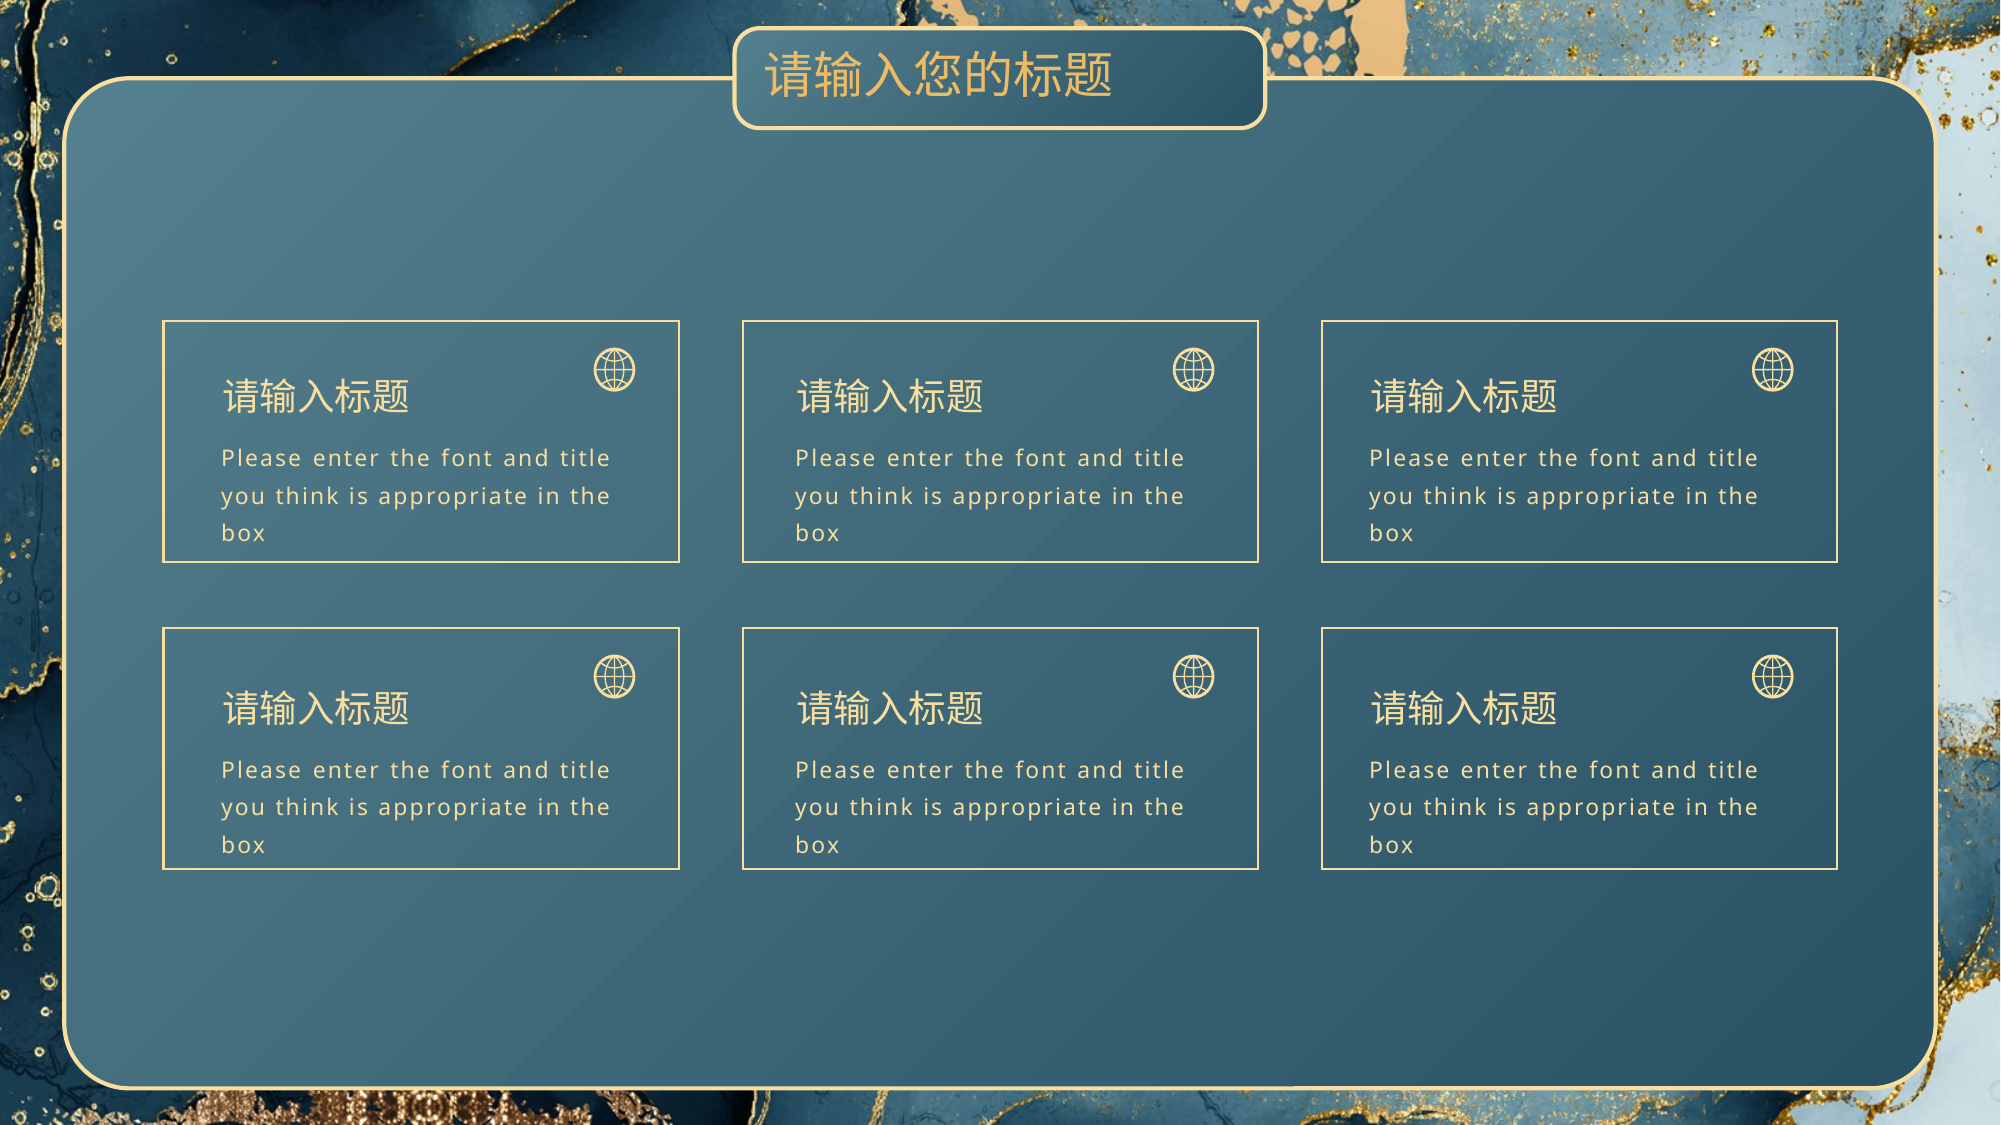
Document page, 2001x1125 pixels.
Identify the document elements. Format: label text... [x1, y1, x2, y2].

text_box [1321, 320, 1838, 563]
text_box Please enter the font and title you think is appropriate in the box [1354, 426, 1776, 554]
text_box [162, 627, 680, 870]
text_box [742, 320, 1259, 563]
text_box 请输入标题 [1355, 677, 1573, 738]
text_box Please enter the font and title you think is appropriate in the box [206, 738, 628, 866]
text_box [1751, 654, 1794, 699]
text_box [63, 77, 1937, 1090]
text_box 请输入您的标题 [748, 36, 1252, 112]
text_box [1172, 654, 1215, 699]
text_box 请输入标题 [781, 677, 999, 738]
text_box [1751, 347, 1794, 392]
text_box Please enter the font and title you think is appropriate in the box [780, 738, 1202, 866]
text_box [742, 627, 1259, 870]
text_box [593, 654, 636, 699]
text_box 请输入标题 [207, 365, 425, 426]
picture [0, 0, 2001, 1125]
text_box Please enter the font and title you think is appropriate in the box [206, 426, 628, 554]
text_box [162, 320, 680, 563]
text_box [1172, 347, 1215, 392]
text_box [593, 347, 636, 392]
text_box [1321, 627, 1838, 870]
text_box Please enter the font and title you think is appropriate in the box [780, 426, 1202, 554]
text_box [733, 27, 1267, 130]
text_box Please enter the font and title you think is appropriate in the box [1354, 738, 1776, 866]
text_box 请输入标题 [207, 677, 425, 738]
text_box 请输入标题 [781, 365, 999, 426]
text_box 请输入标题 [1355, 365, 1573, 426]
